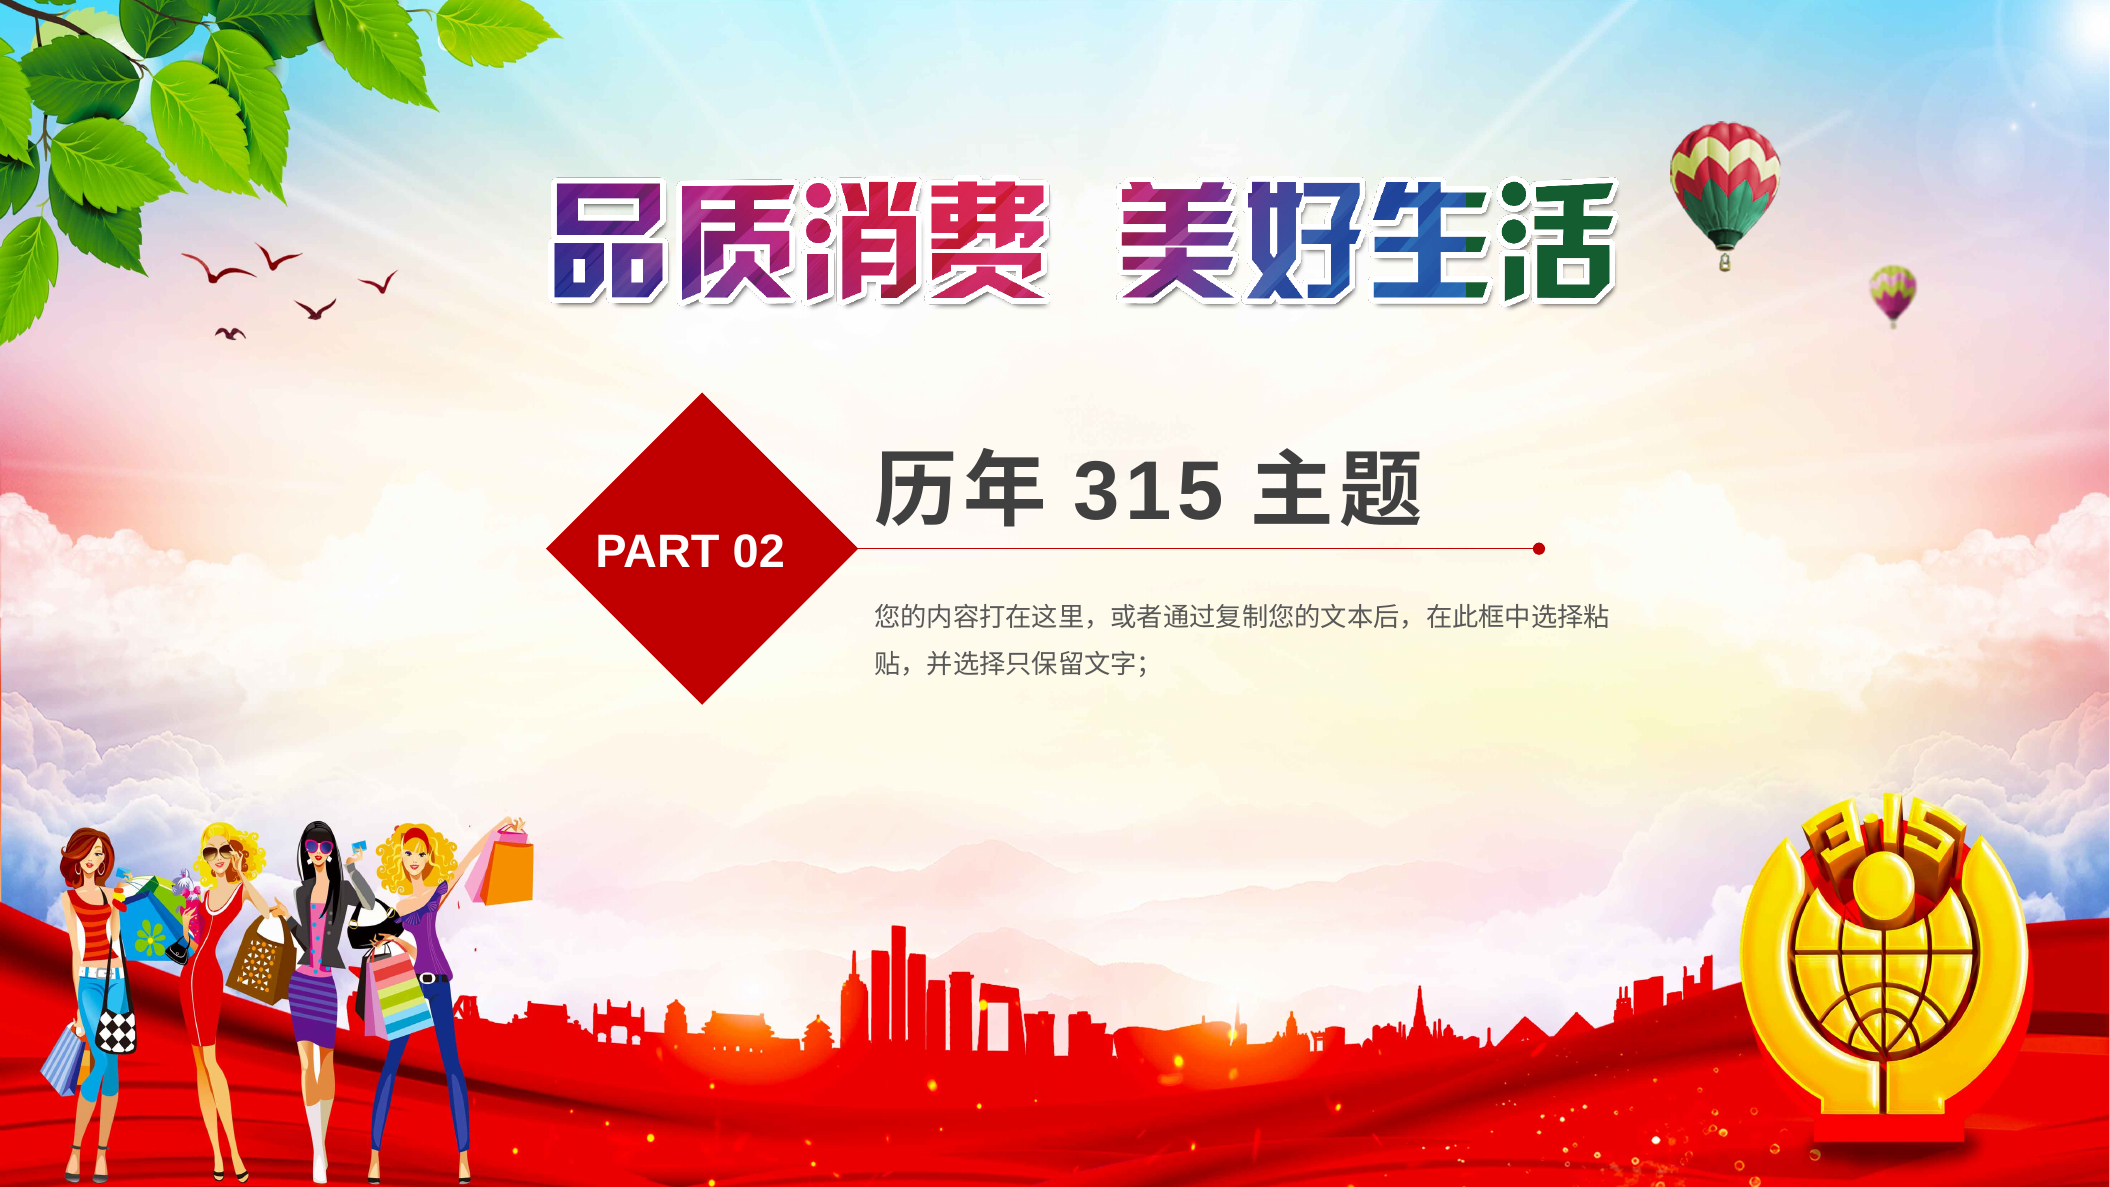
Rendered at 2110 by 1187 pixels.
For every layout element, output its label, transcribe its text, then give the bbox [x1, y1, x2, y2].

text_box 历年315主题 [859, 427, 1494, 544]
picture [0, 0, 2110, 1187]
text_box 您的内容打在这里，或者通过复制您的文本后，在此框中选择粘贴，并选择只保留文字； [859, 576, 1647, 688]
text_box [545, 392, 859, 705]
